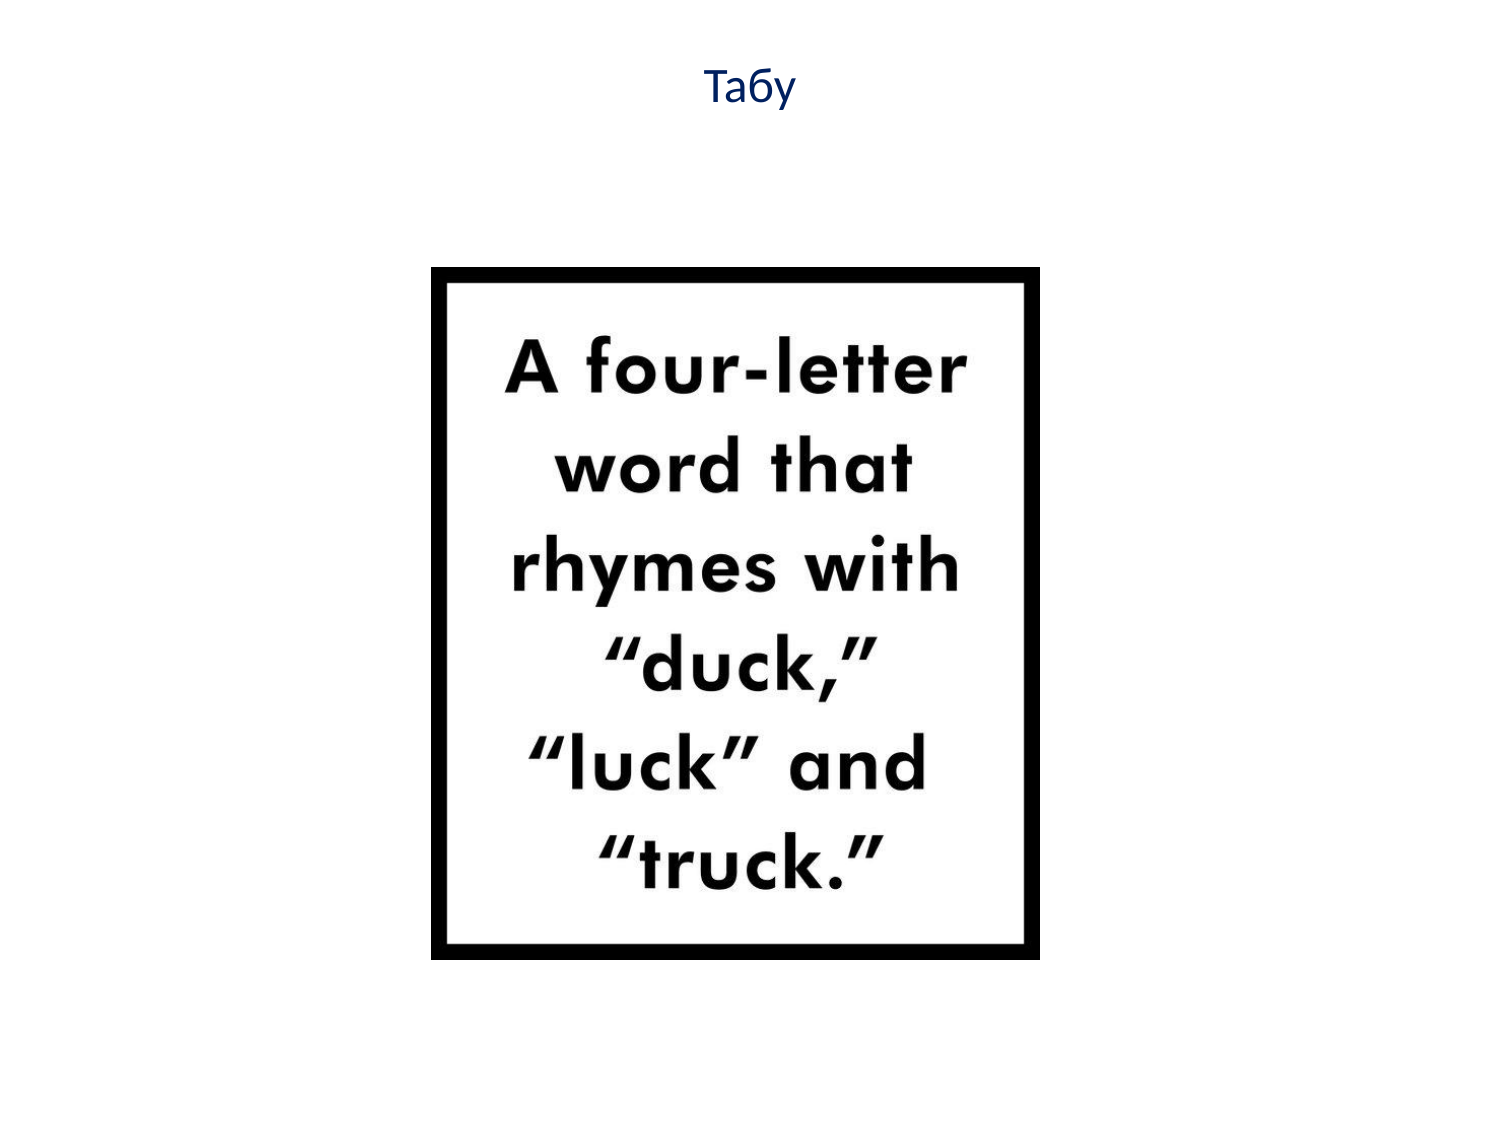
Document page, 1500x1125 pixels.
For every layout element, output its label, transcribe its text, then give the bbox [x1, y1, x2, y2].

title Табу [75, 45, 1425, 173]
picture [430, 266, 1040, 960]
